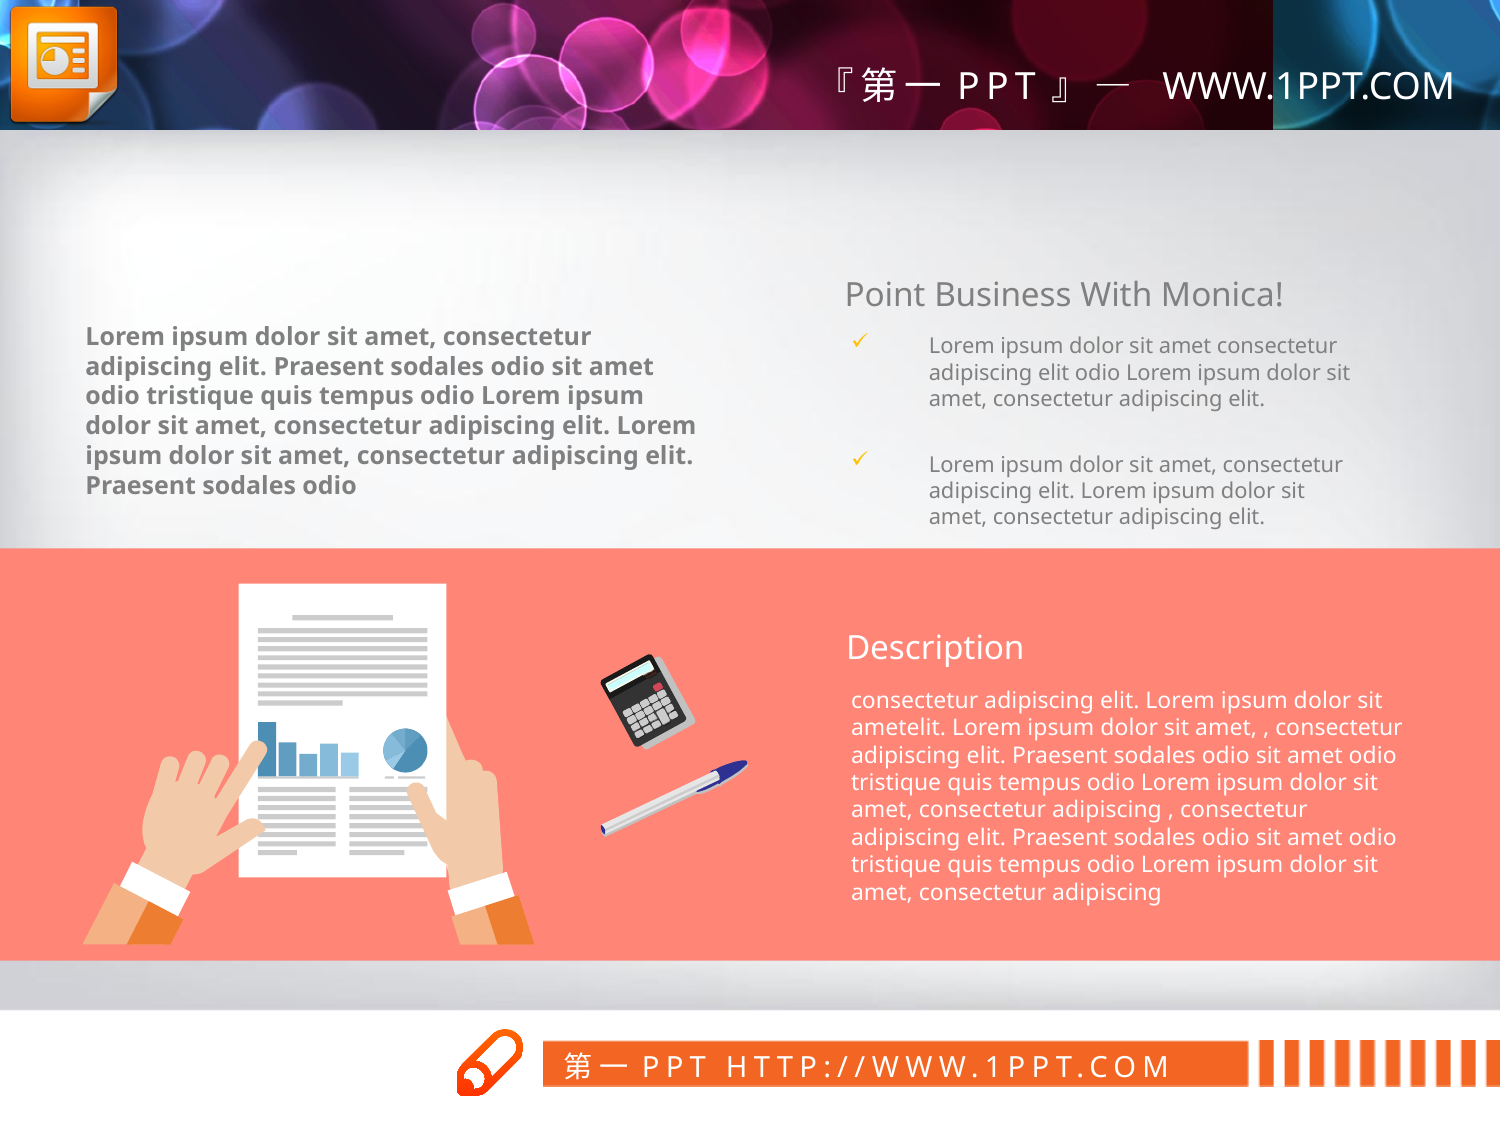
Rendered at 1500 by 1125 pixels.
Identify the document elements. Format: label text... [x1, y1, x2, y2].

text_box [82, 583, 749, 945]
text_box Lorem ipsum dolor sit amet, consectetur adipiscing elit. Praesent sodales odio sit amet odio tristique quis tempus odio Lorem ipsum dolor sit amet, consectetur adipiscing elit. Lorem ipsum dolor sit amet, consectetur adipiscing elit. Praesent sodales odio [70, 312, 719, 508]
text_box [836, 265, 1379, 539]
text_box [0, 548, 1500, 961]
picture [543, 1040, 1500, 1087]
picture [0, 961, 1500, 1012]
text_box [836, 618, 1438, 916]
picture [0, 0, 1500, 548]
